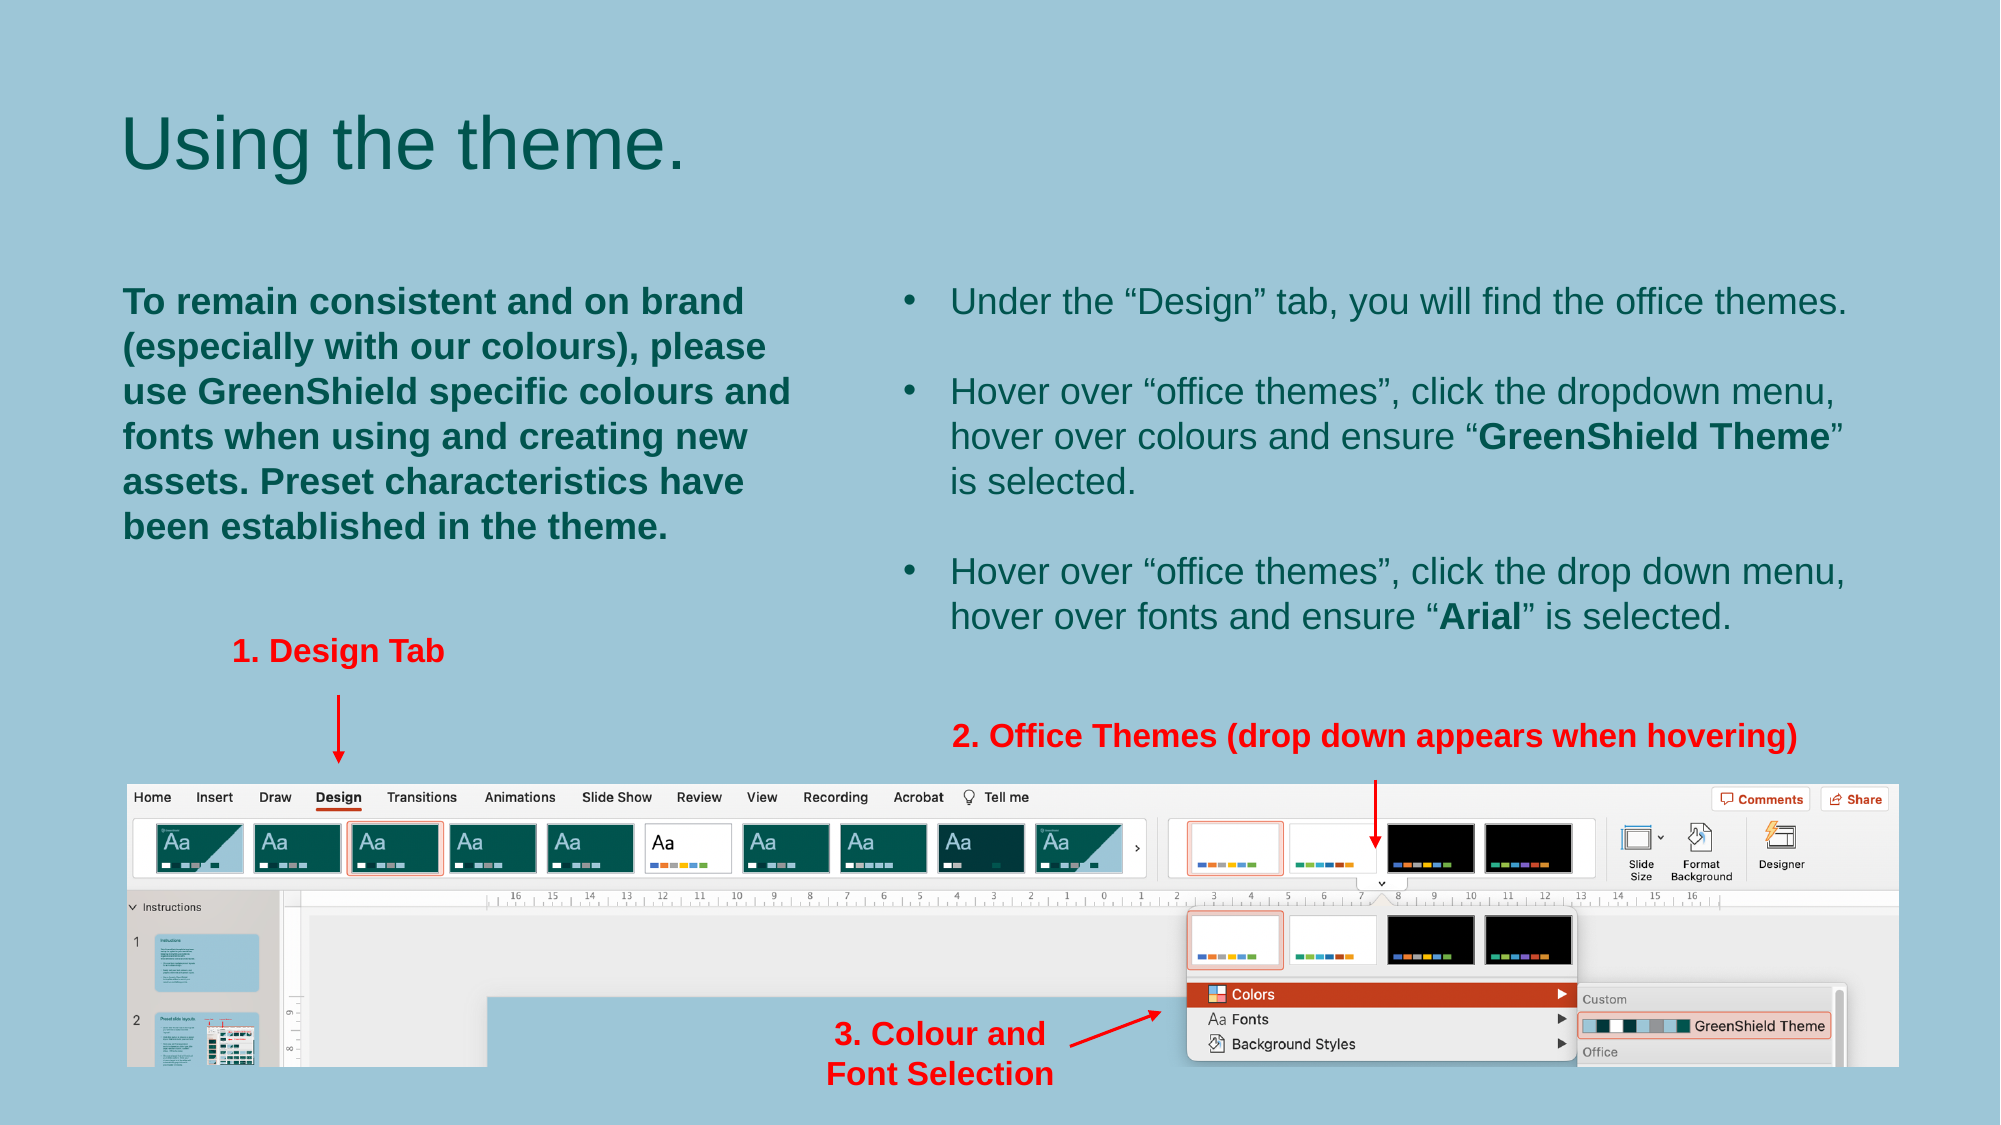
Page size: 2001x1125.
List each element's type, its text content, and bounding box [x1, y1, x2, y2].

text_box 1. Design Tab [209, 621, 468, 677]
text_box Using the theme. [105, 87, 703, 192]
text_box 2. Office Themes (drop down appears when hovering) [909, 706, 1842, 762]
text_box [1069, 1011, 1162, 1047]
text_box To remain consistent and on brand (especially with our colours), please use GreenShield specific colours and fonts when using and creating new assets. Preset characteristics have been established in the theme. [107, 270, 819, 555]
picture [127, 784, 1899, 1067]
text_box 3. Colour and Font Selection [776, 1067, 1105, 1100]
text_box Under the “Design” tab, you will find the office themes. Hover over “office themes”, click the dropdown menu, hover over colours and ensure “GreenShield Theme” is selected. Hover over “office themes”, click the drop down menu, hover over fonts and ensure “Arial” is selected. [888, 270, 1892, 645]
